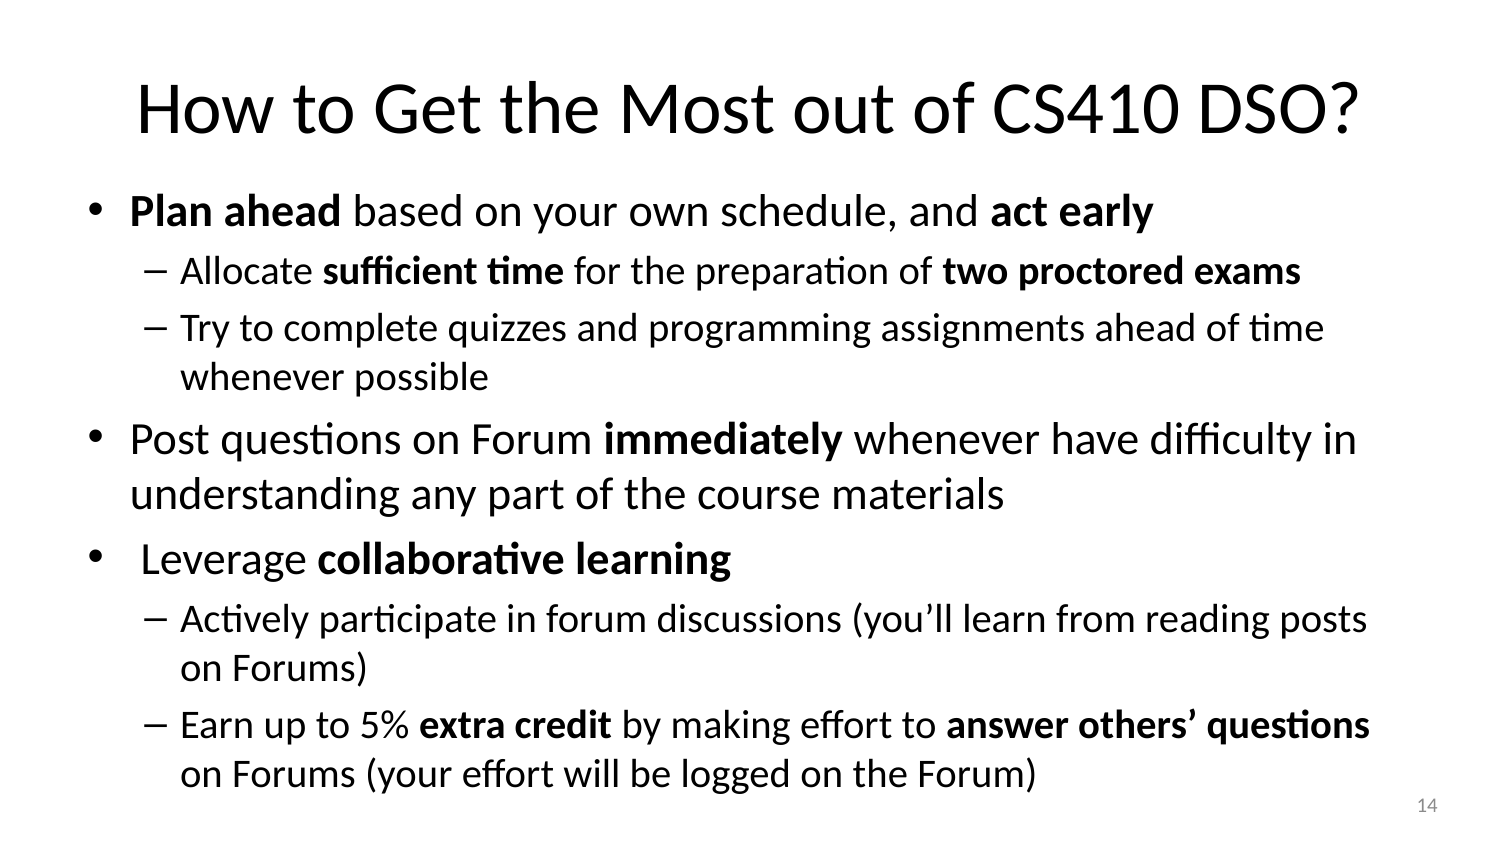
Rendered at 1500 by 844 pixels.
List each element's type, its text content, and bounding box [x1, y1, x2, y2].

title How to Get the Most out of CS410 DSO? [75, 33, 1425, 174]
list Plan ahead based on your own schedule, and act early Allocate sufficient time for the preparation of two proctored exams Try to complete quizzes and programming assignments ahead of time whenever possible Post questions on Forum immediately whenever have difficulty in understanding any part of the course materials Leverage collaborative learning Actively participate in forum discussions (you’ll learn from reading posts on Forums) Earn up to 5% extra credit by making effort to answer others’ questions on Forums (your effort will be logged on the Forum) [75, 174, 1425, 805]
slide_number 14 [1100, 782, 1450, 827]
